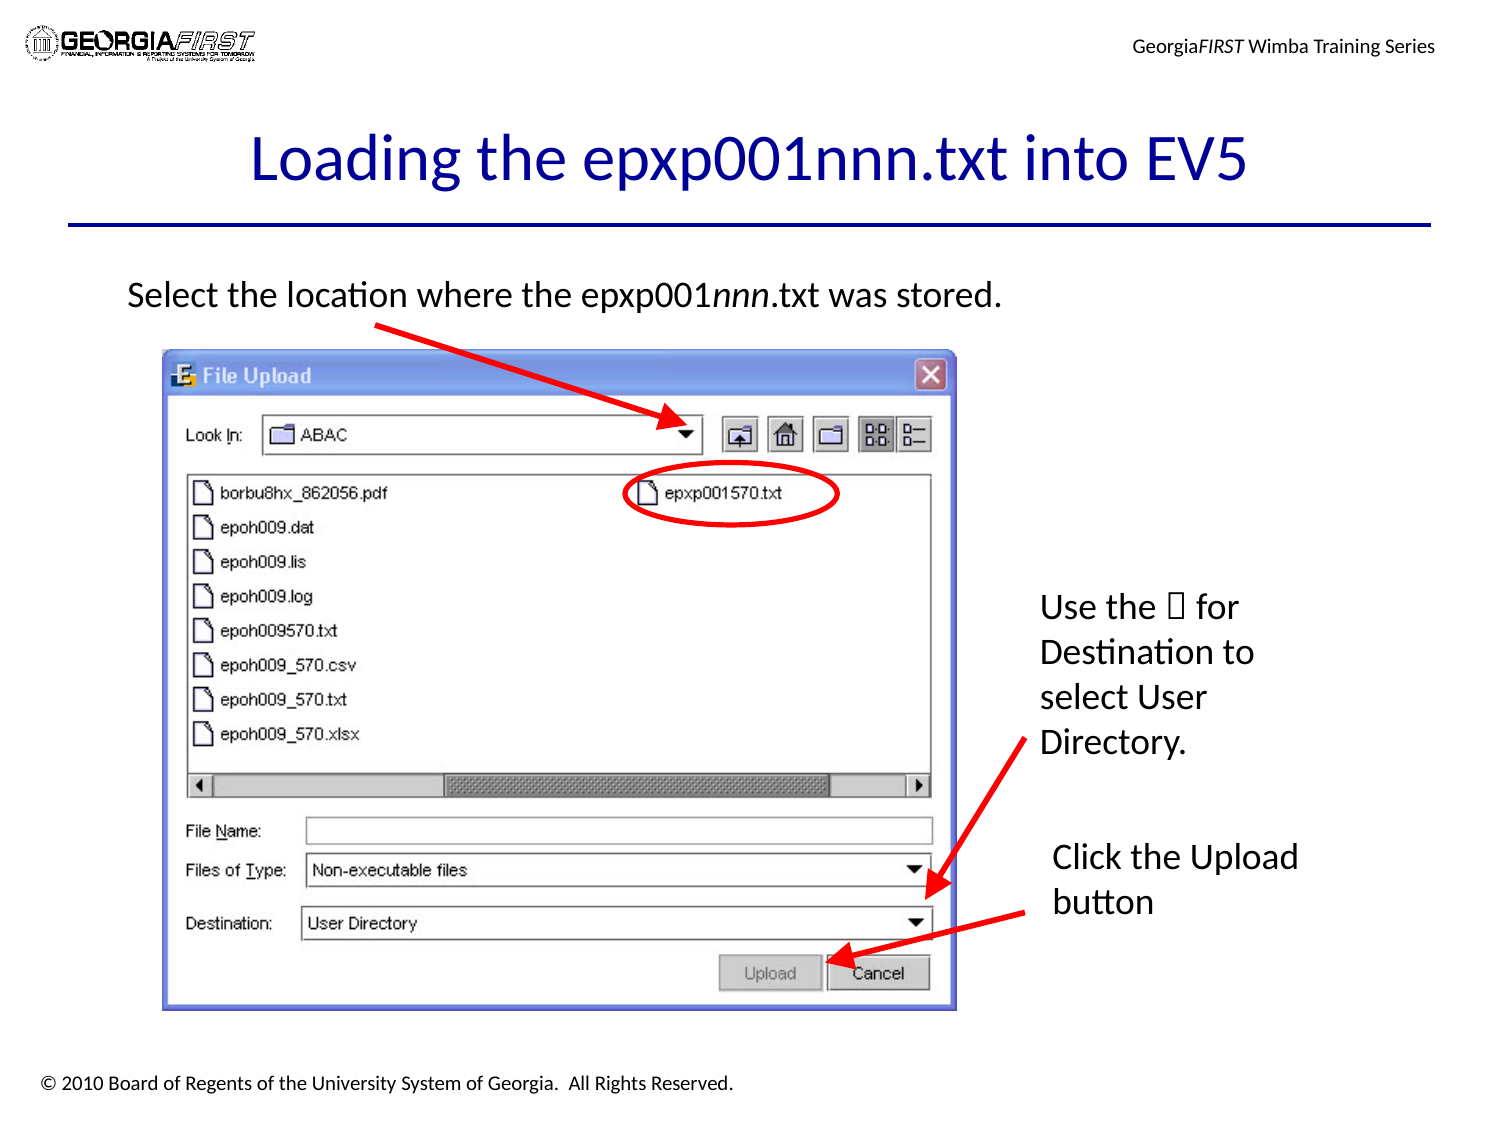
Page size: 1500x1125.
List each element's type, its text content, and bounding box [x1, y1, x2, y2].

picture [162, 349, 957, 1012]
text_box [824, 912, 1026, 963]
text_box Select the location where the epxp001nnn.txt was stored. [112, 262, 1363, 323]
picture [24, 24, 255, 63]
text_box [374, 324, 688, 426]
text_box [893, 768, 1057, 869]
text_box Click the Upload button [1037, 824, 1375, 930]
text_box Use the  for Destination to select User Directory. [1025, 574, 1363, 770]
title Loading the epxp001nnn.txt into EV5 [75, 75, 1425, 233]
